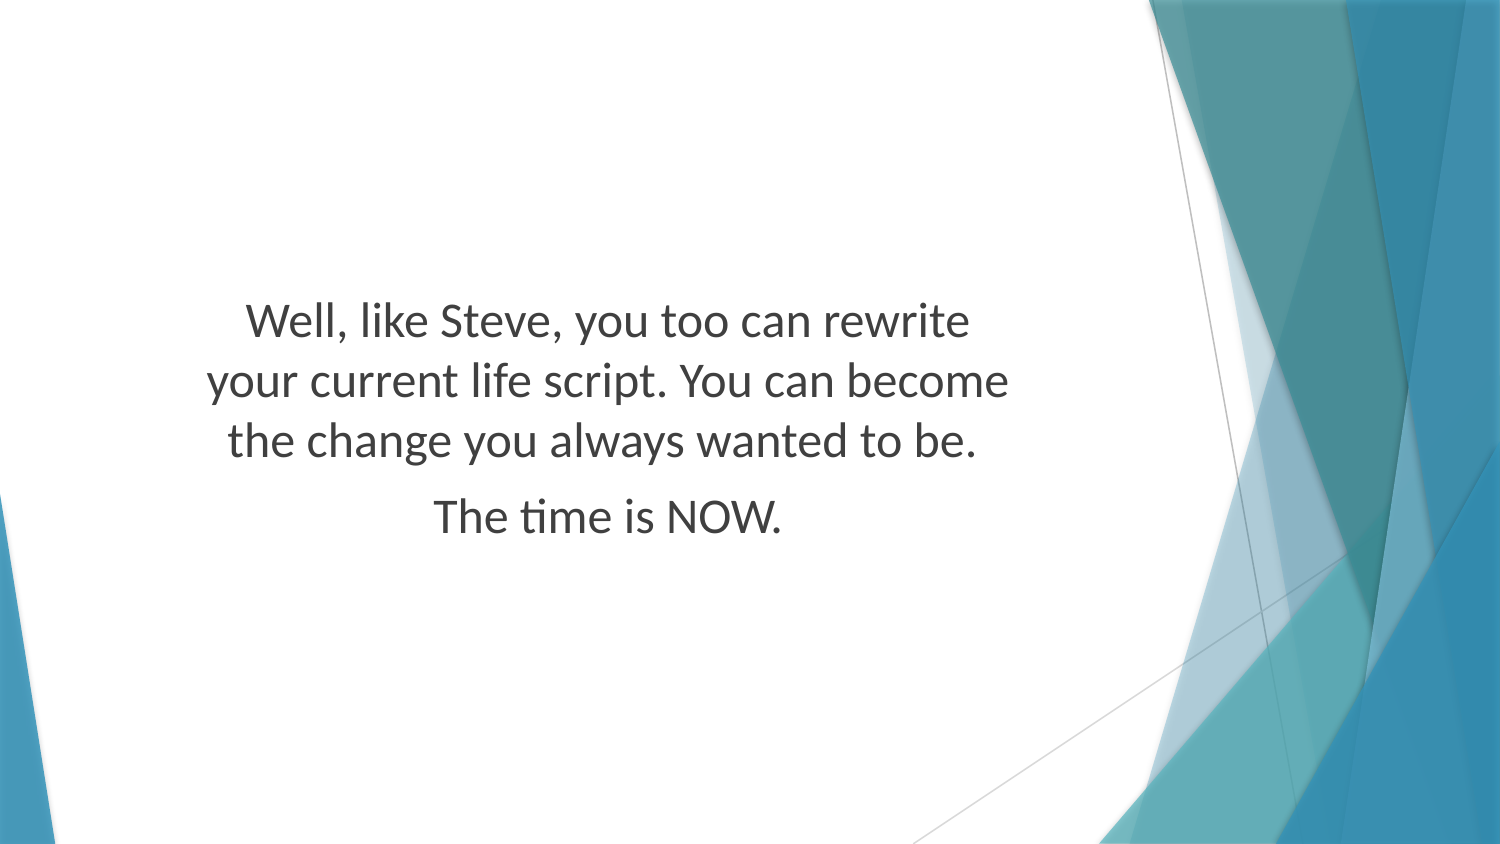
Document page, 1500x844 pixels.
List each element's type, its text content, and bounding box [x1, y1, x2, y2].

list Well, like Steve, you too can rewrite your current life script. You can become the change you always wanted to be. The time is NOW. [183, 280, 1034, 635]
